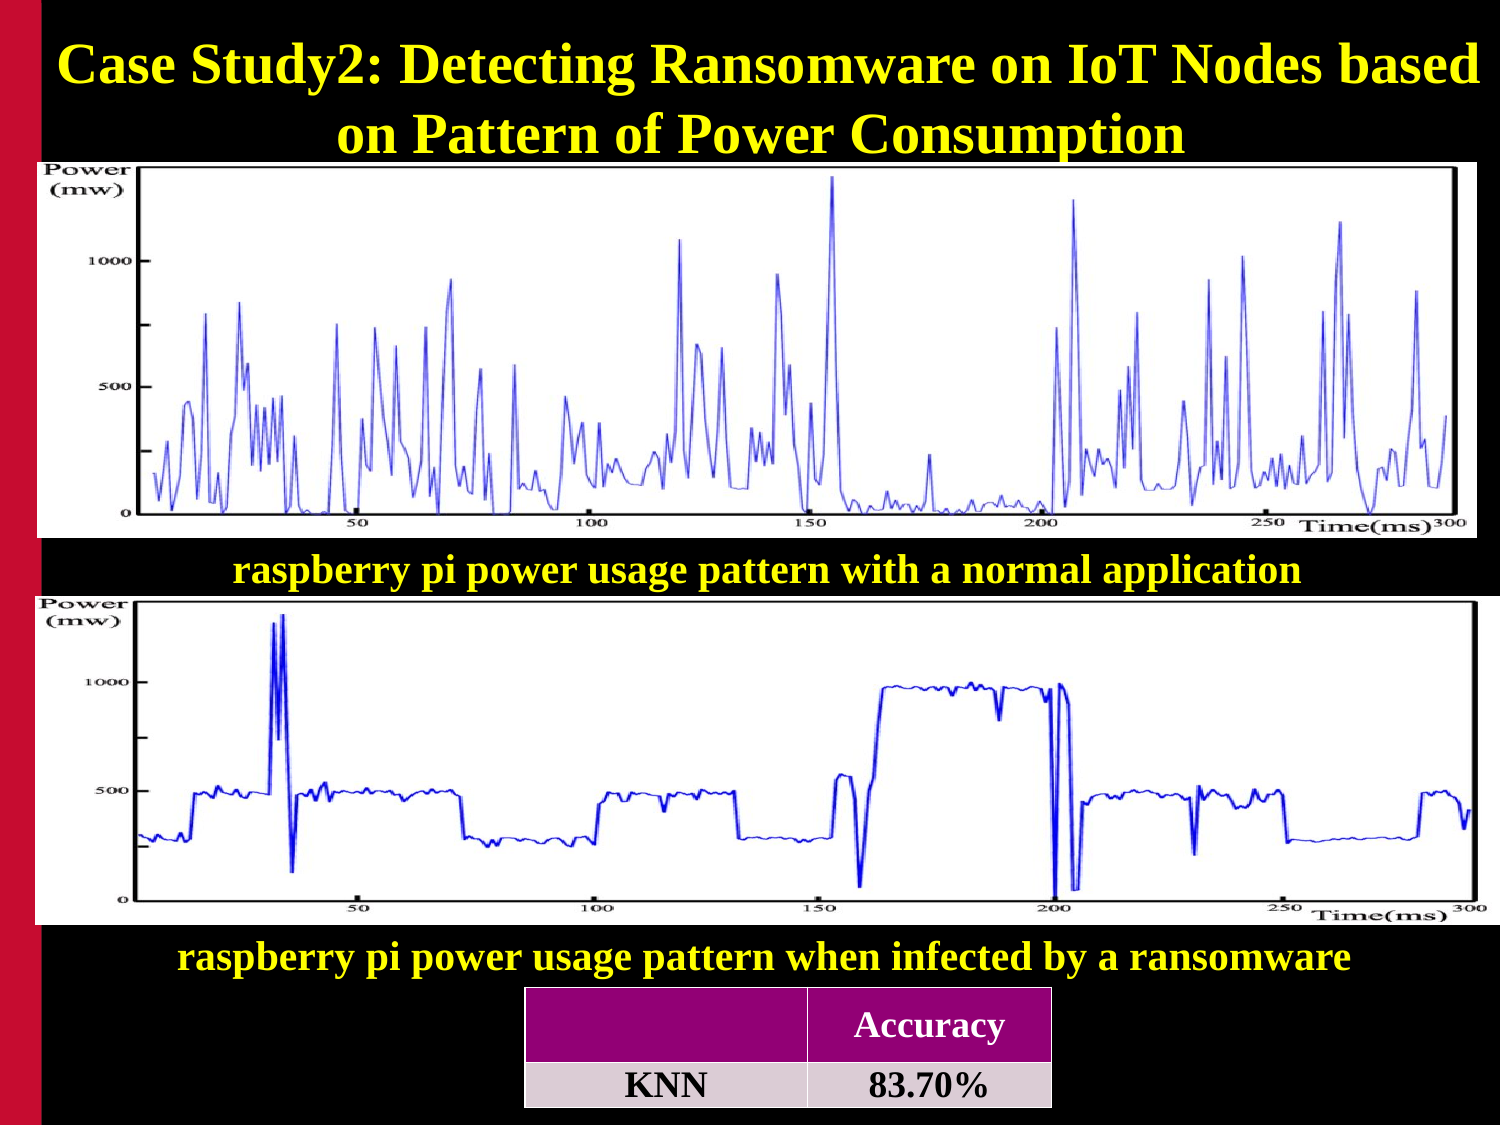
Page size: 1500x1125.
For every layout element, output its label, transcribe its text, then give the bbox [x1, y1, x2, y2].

text_box raspberry pi power usage pattern with a normal application [61, 548, 1474, 595]
table_header Accuracy [808, 988, 1051, 1062]
text_box raspberry pi power usage pattern when infected by a ransomware [63, 935, 1477, 987]
picture [34, 596, 1500, 926]
table_cell 83.70% [808, 1063, 1051, 1107]
table_header [526, 988, 807, 1062]
text_box Case Study2: Detecting Ransomware on IoT Nodes based on Pattern of Power Consumption [37, 24, 1500, 171]
picture [37, 162, 1477, 539]
table_cell KNN [526, 1063, 807, 1107]
